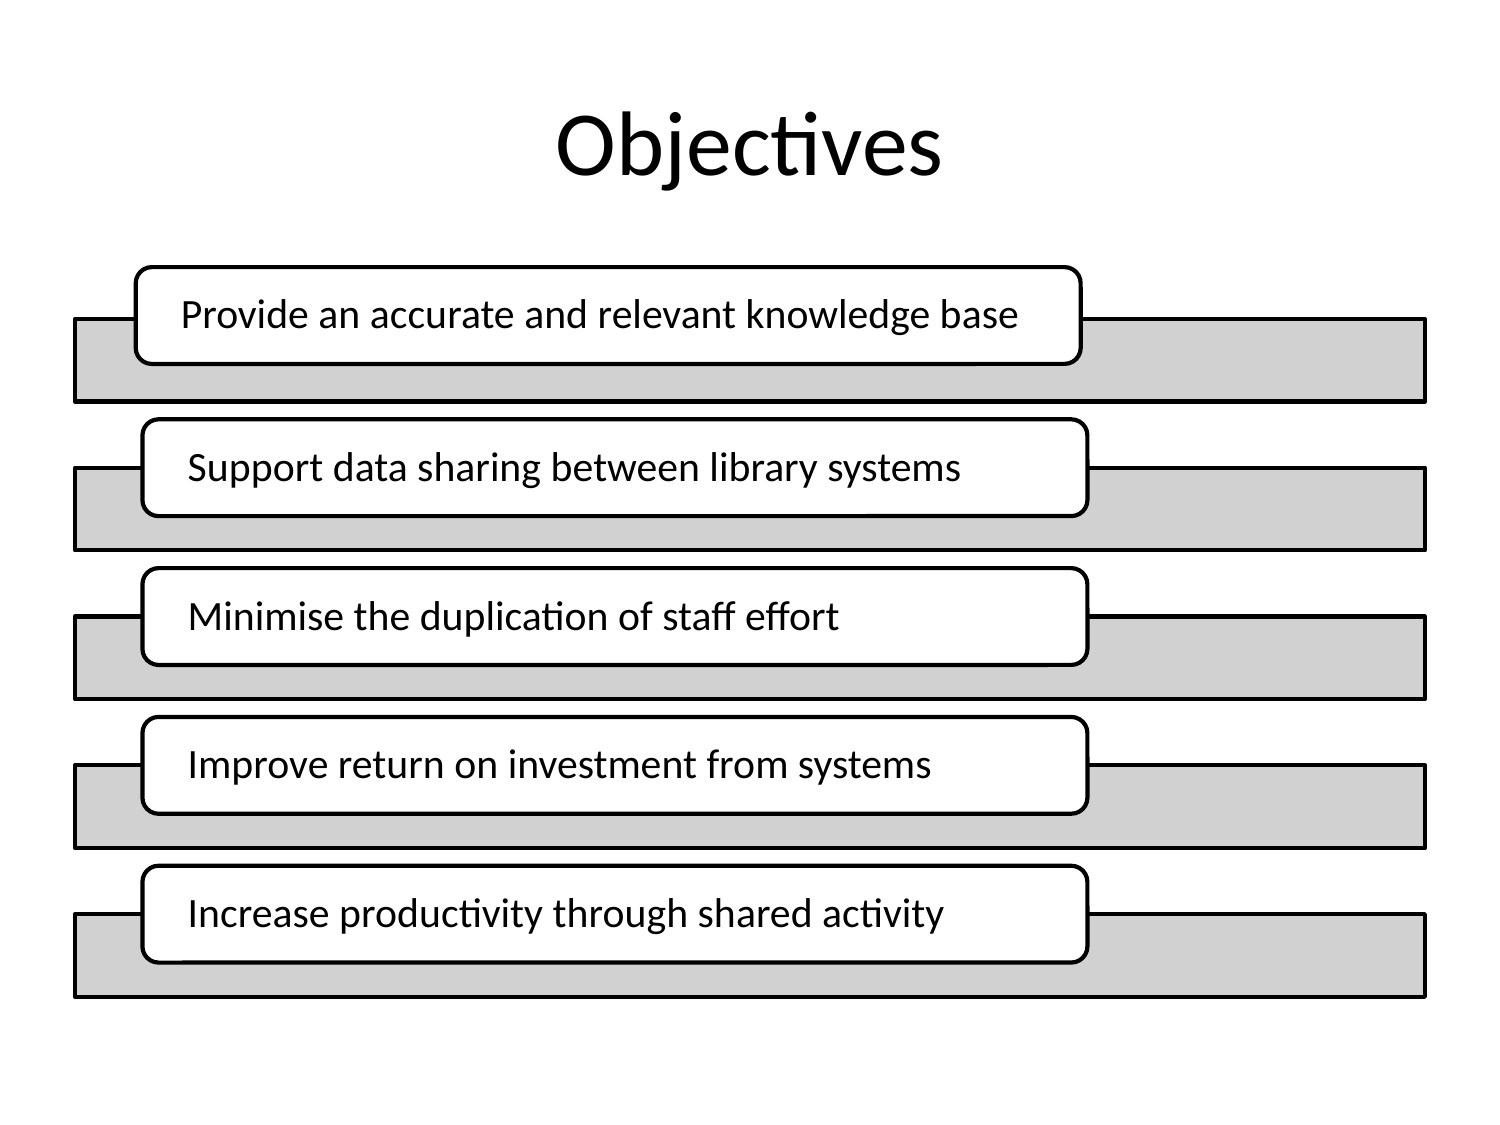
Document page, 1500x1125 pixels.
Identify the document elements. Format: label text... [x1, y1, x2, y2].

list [74, 262, 1426, 1006]
title Objectives [75, 45, 1425, 233]
